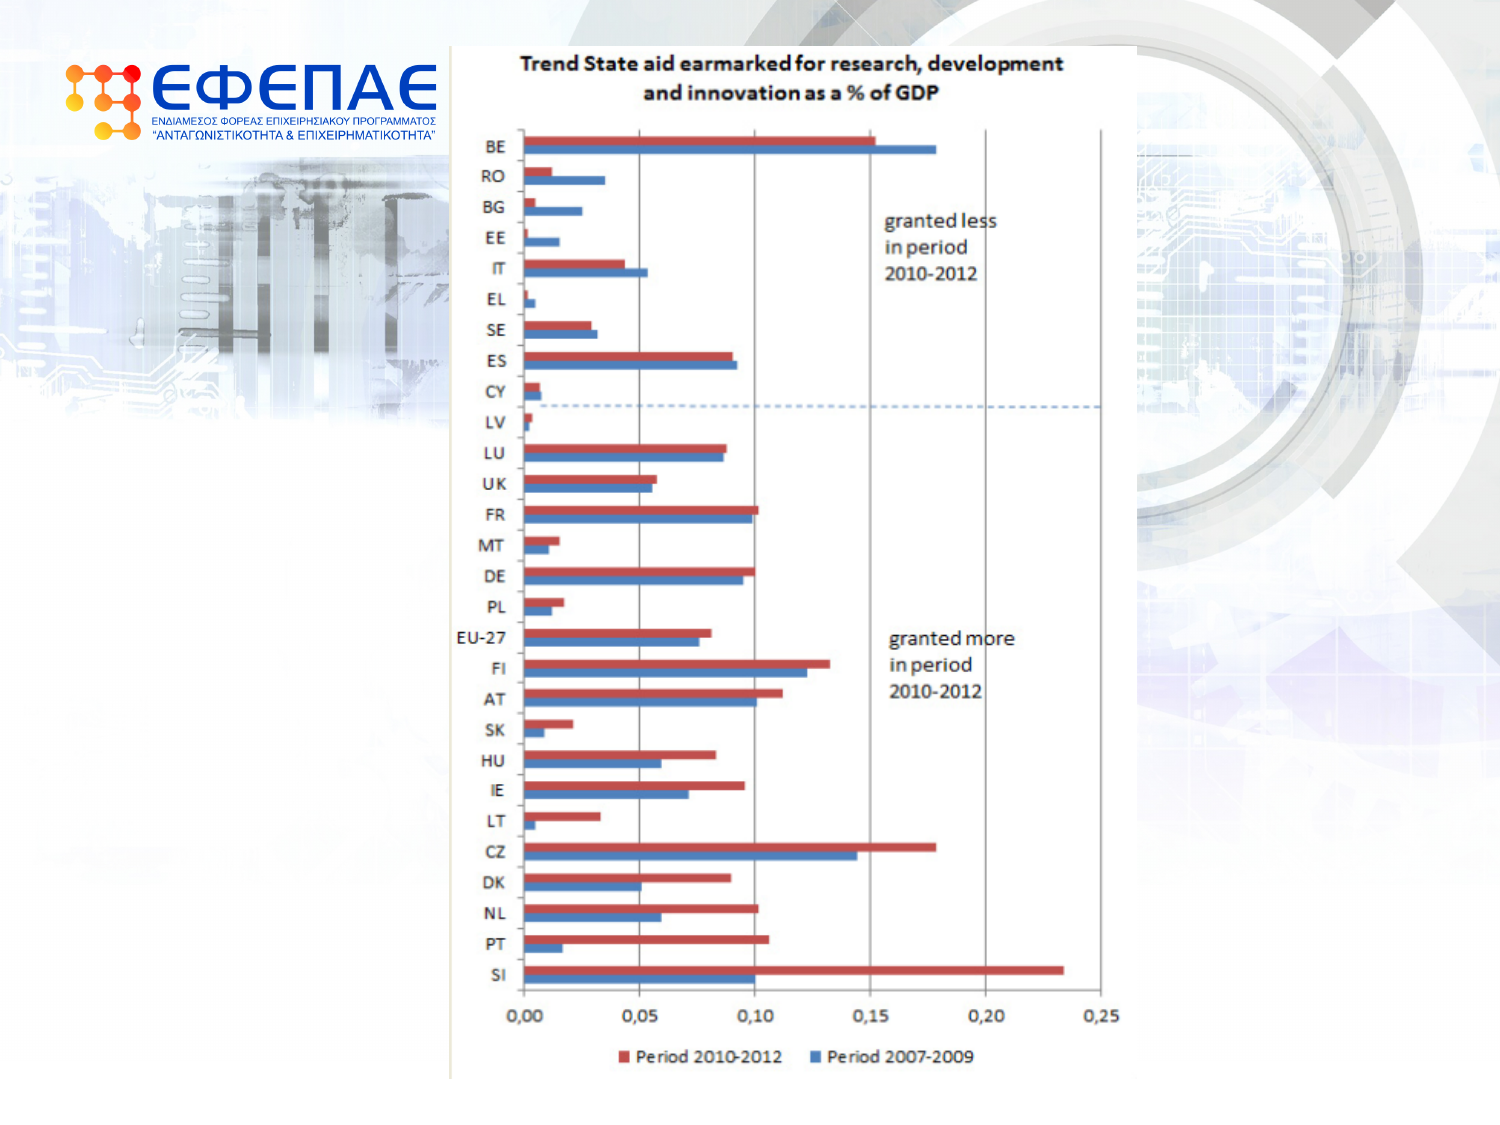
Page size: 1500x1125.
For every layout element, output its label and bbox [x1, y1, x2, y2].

picture [0, 0, 1500, 1125]
list [448, 46, 1137, 1079]
